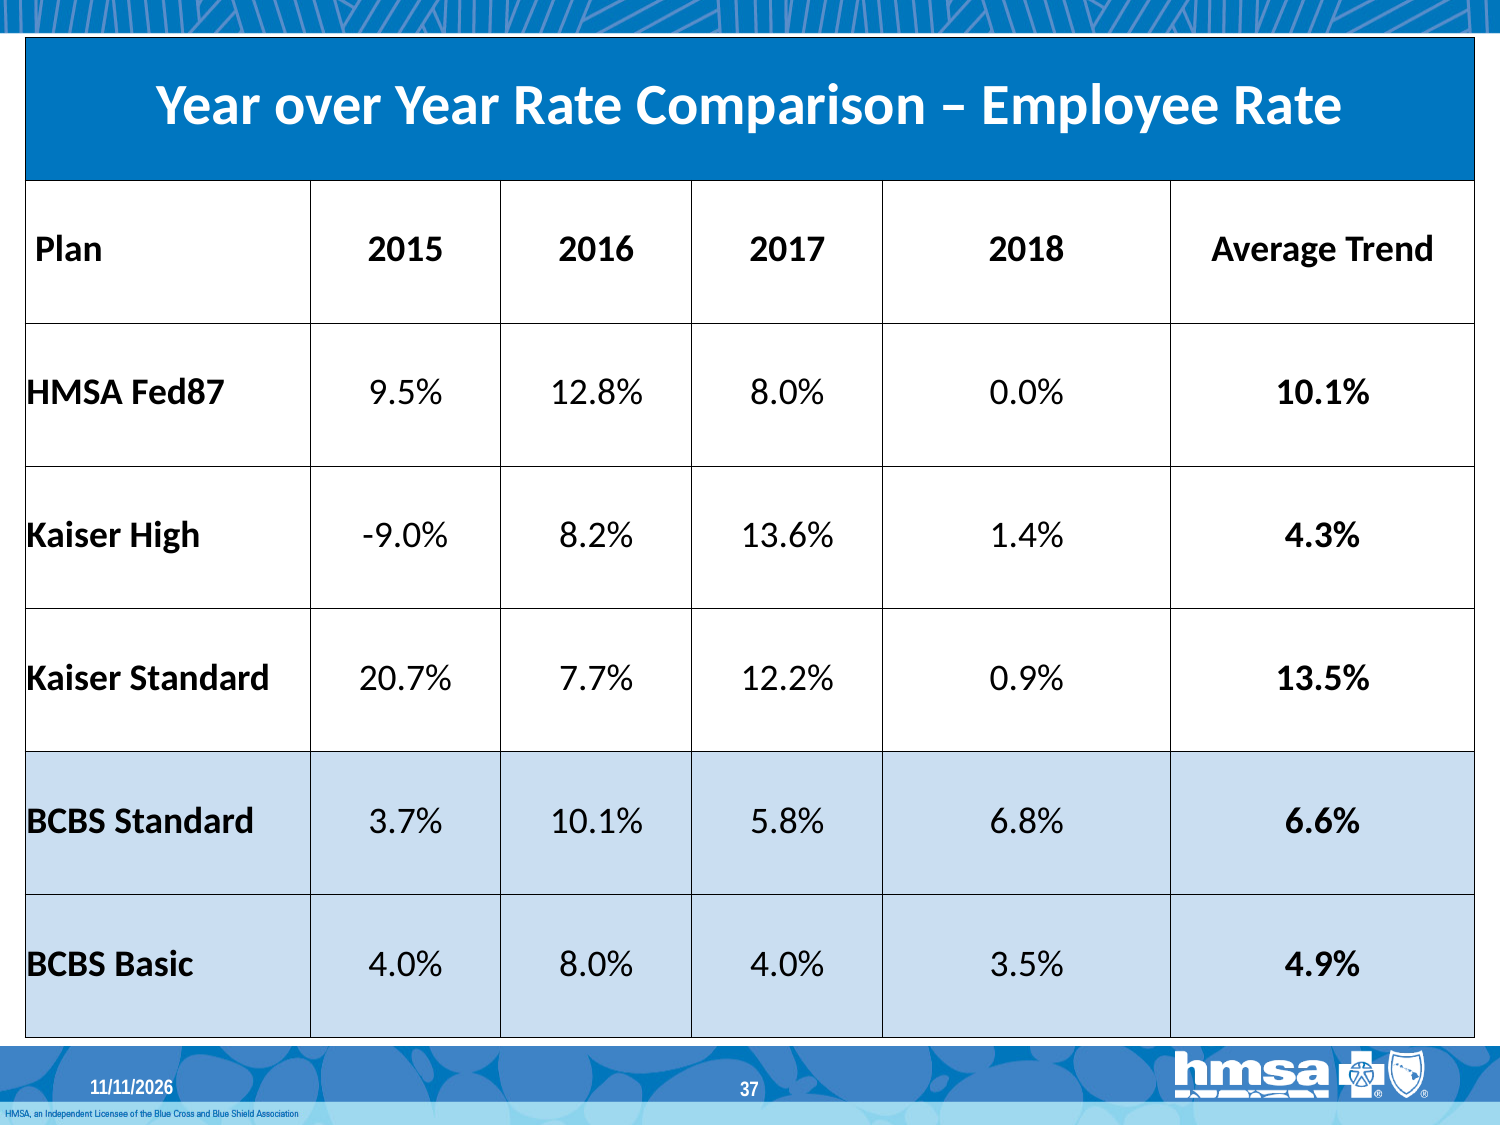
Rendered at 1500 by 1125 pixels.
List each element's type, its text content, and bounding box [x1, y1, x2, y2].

table_cell 4.0% [692, 895, 882, 1037]
table_cell 2018 [883, 181, 1170, 323]
table_cell 6.8% [883, 752, 1170, 894]
picture [0, 0, 1500, 34]
table_cell 4.0% [311, 895, 500, 1037]
table_cell 10.1% [1171, 324, 1474, 466]
table_cell 20.7% [311, 609, 500, 751]
table_cell Plan [26, 181, 310, 323]
table_cell 12.8% [501, 324, 691, 466]
slide_number 37 [725, 1064, 1075, 1113]
table_header Year over Year Rate Comparison – Employee Rate [26, 38, 1474, 180]
table_cell 8.0% [501, 895, 691, 1037]
table_cell 12.2% [692, 609, 882, 751]
table_cell 2016 [501, 181, 691, 323]
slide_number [75, 1059, 425, 1113]
table_cell 6.6% [1171, 752, 1474, 894]
table_cell 1.4% [883, 467, 1170, 608]
table_cell 2017 [692, 181, 882, 323]
table_cell 5.8% [692, 752, 882, 894]
table_cell 4.3% [1171, 467, 1474, 608]
table_cell Kaiser High [26, 467, 310, 608]
table_cell BCBS Standard [26, 752, 310, 894]
table_cell BCBS Basic [26, 895, 310, 1037]
table_cell 3.5% [883, 895, 1170, 1037]
table_cell HMSA Fed87 [26, 324, 310, 466]
table_cell 0.9% [883, 609, 1170, 751]
table_cell 2015 [311, 181, 500, 323]
table_cell 0.0% [883, 324, 1170, 466]
table_cell 9.5% [311, 324, 500, 466]
table_cell 8.0% [692, 324, 882, 466]
table_cell 3.7% [311, 752, 500, 894]
table_cell 8.2% [501, 467, 691, 608]
table_cell Average Trend [1171, 181, 1474, 323]
table_cell 7.7% [501, 609, 691, 751]
table_cell 10.1% [501, 752, 691, 894]
table_cell 13.5% [1171, 609, 1474, 751]
table_cell -9.0% [311, 467, 500, 608]
table_cell 13.6% [692, 467, 882, 608]
table_cell 4.9% [1171, 895, 1474, 1037]
picture [0, 1046, 1500, 1125]
table_cell Kaiser Standard [26, 609, 310, 751]
